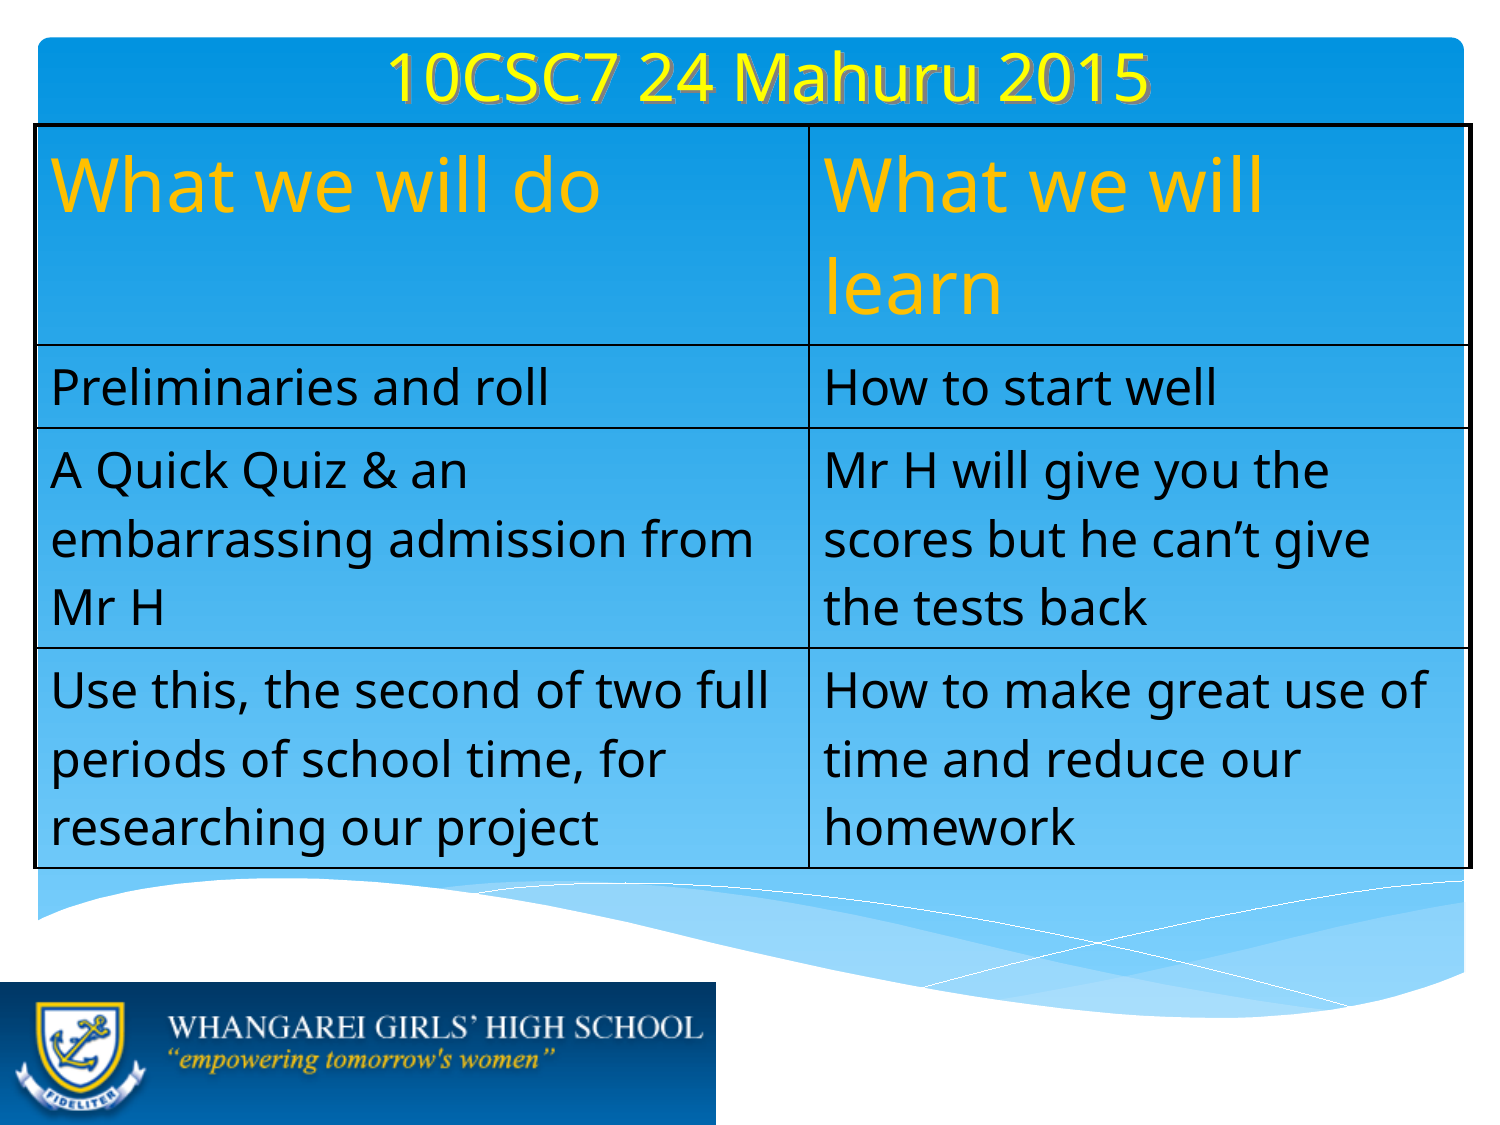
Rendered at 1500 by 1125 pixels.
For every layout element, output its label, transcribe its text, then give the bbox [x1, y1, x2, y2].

text_box 10CSC7 24 Mahuru 2015 [162, 24, 1375, 123]
table_header What we will learn [810, 127, 1468, 344]
table_cell Use this, the second of two full periods of school time, for researching our project [37, 649, 808, 867]
table_cell A Quick Quiz & an embarrassing admission from Mr H [37, 429, 808, 647]
table_cell Mr H will give you the scores but he can’t give the tests back [810, 429, 1468, 647]
table_cell How to start well [810, 346, 1468, 427]
picture [0, 982, 716, 1125]
table_header What we will do [37, 127, 808, 344]
table_cell How to make great use of time and reduce our homework [810, 649, 1468, 867]
table_cell Preliminaries and roll [37, 346, 808, 427]
